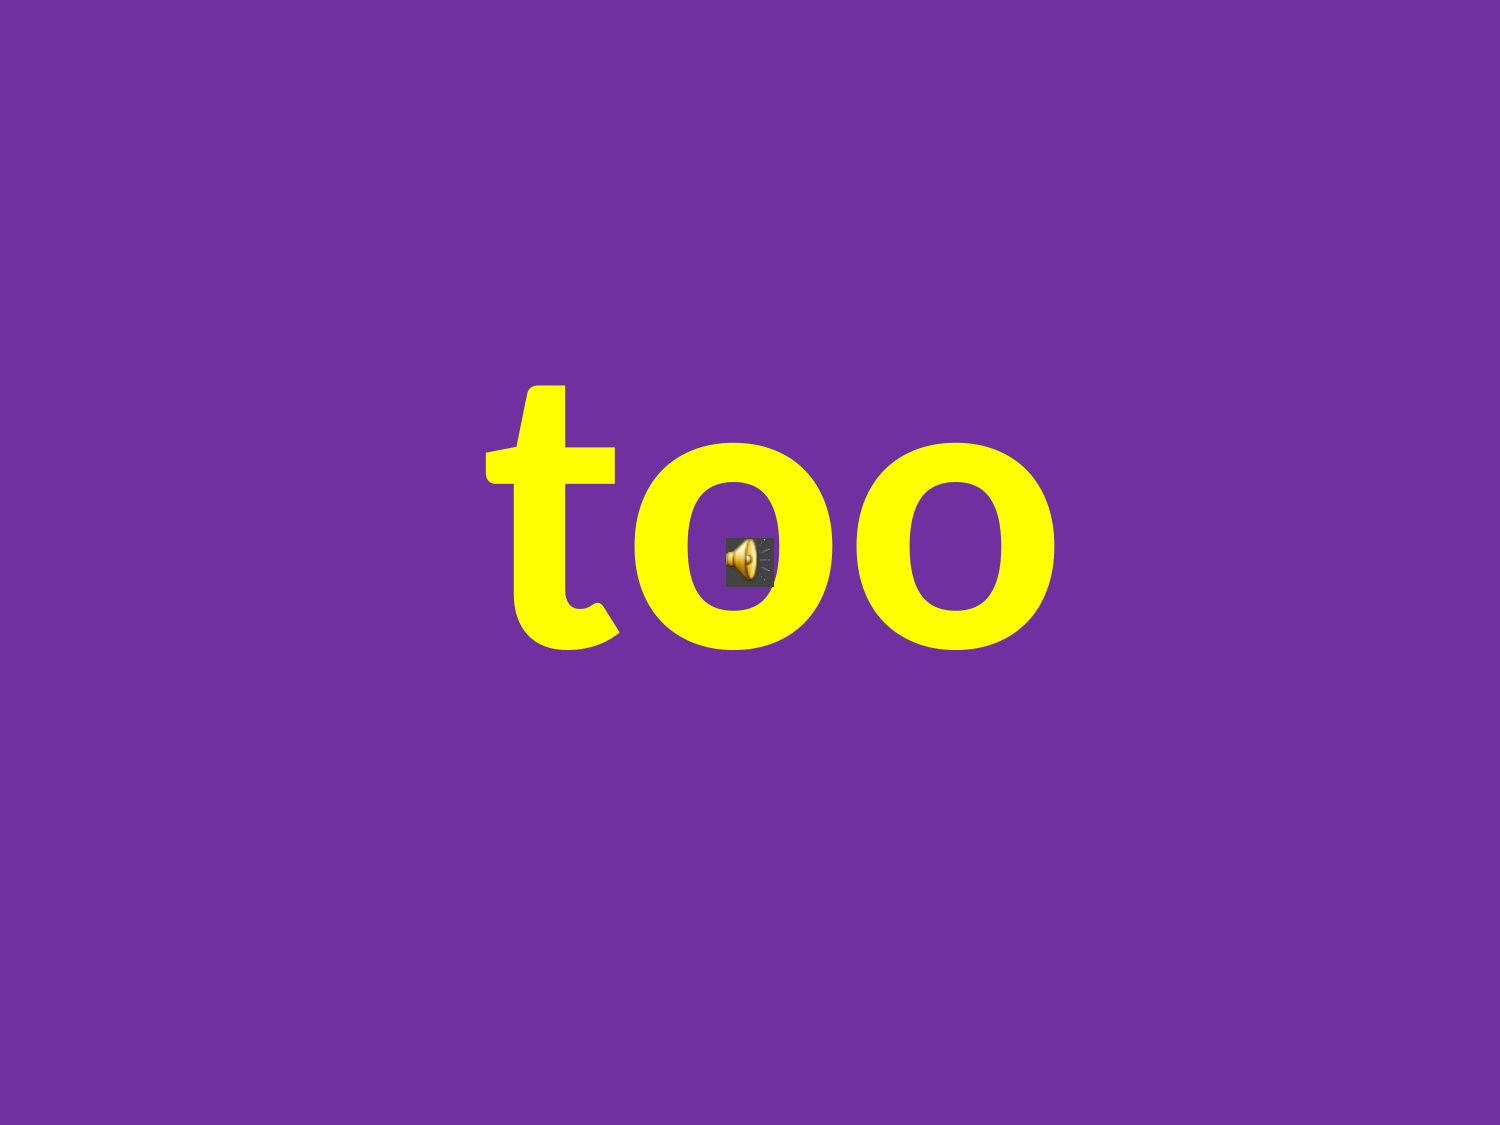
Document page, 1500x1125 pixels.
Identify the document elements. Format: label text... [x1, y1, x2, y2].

picture [724, 537, 776, 588]
text_box too [99, 224, 1450, 738]
